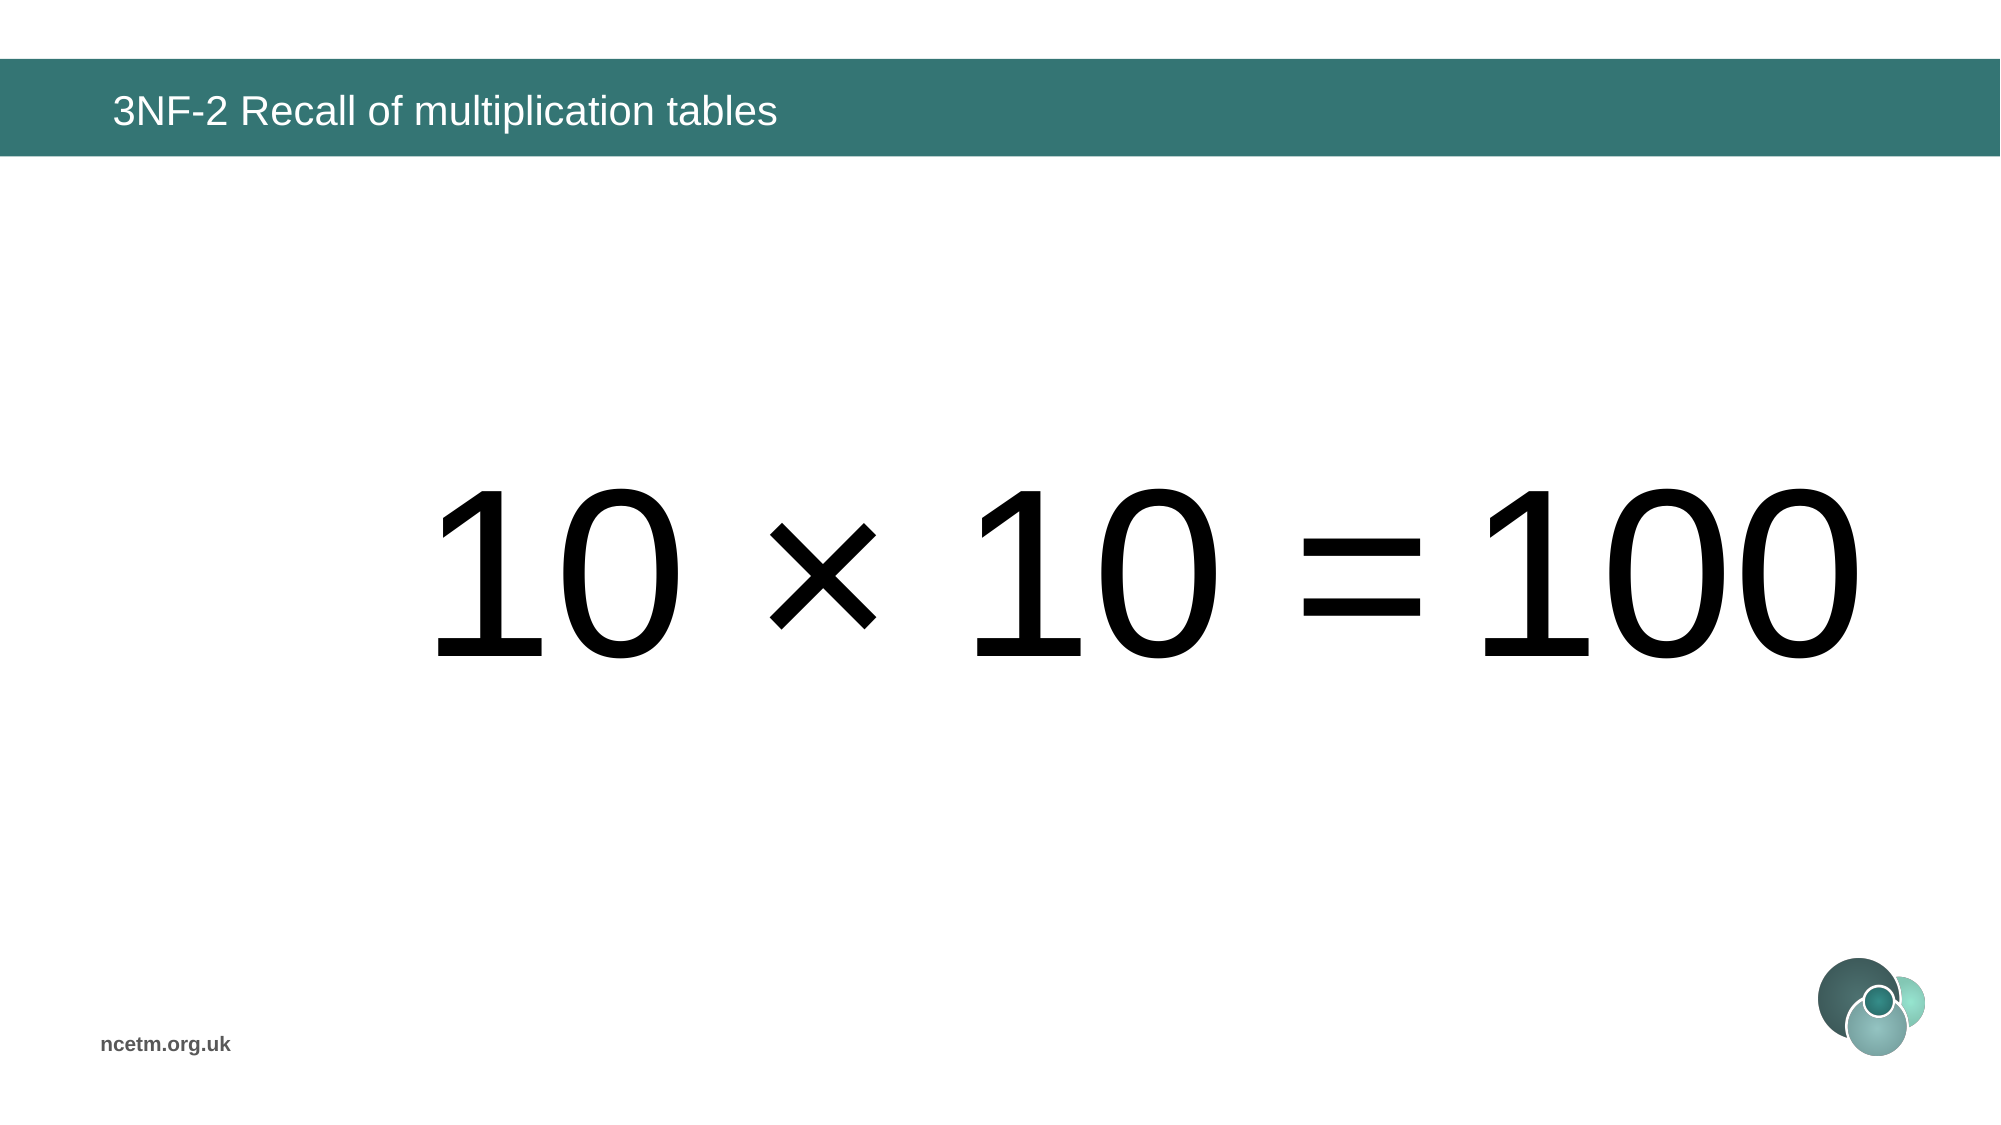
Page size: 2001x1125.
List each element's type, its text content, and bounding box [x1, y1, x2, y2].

picture [1818, 958, 1925, 1056]
text_box 100 [1452, 409, 1882, 712]
text_box 10 × 10 = [406, 409, 1452, 712]
title 3NF-2 Recall of multiplication tables [97, 76, 1945, 147]
